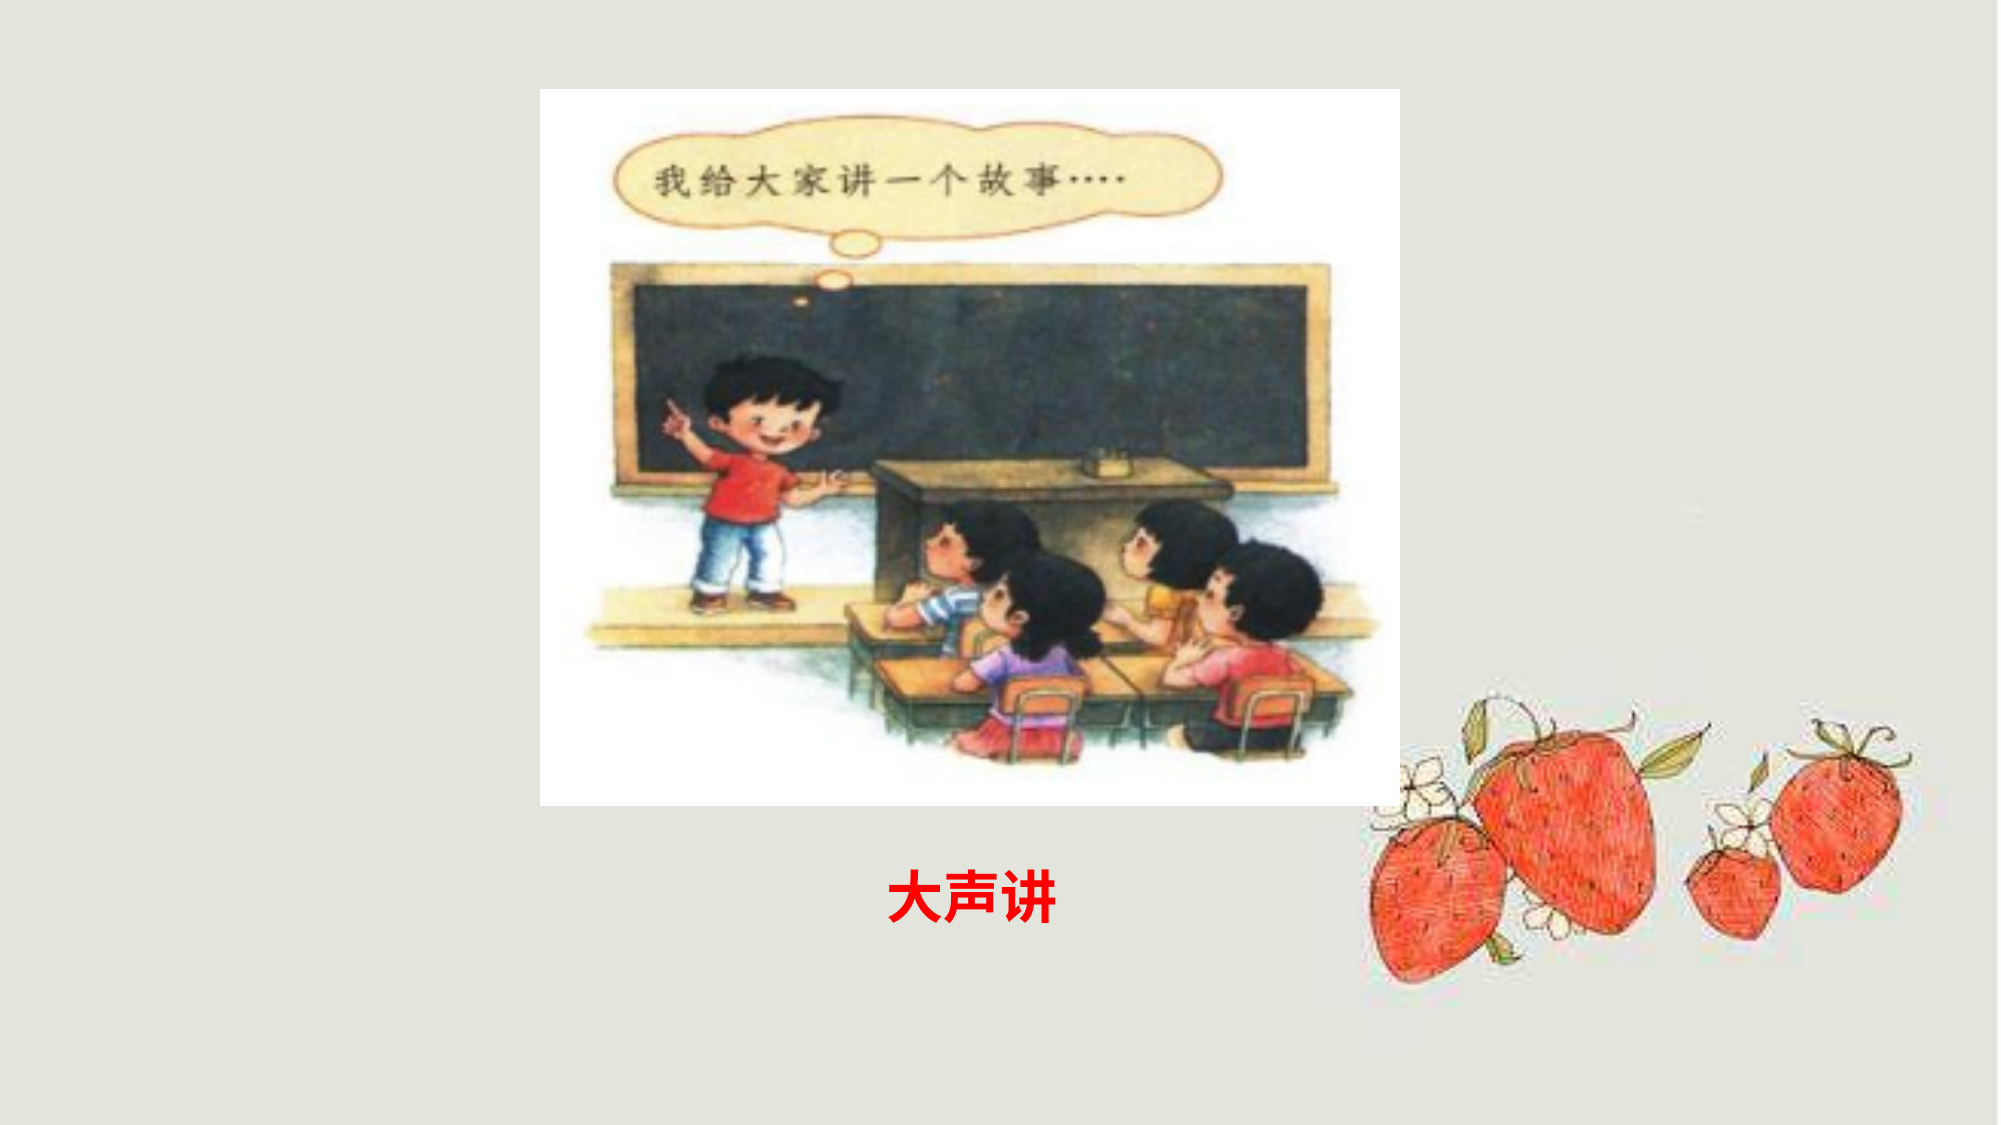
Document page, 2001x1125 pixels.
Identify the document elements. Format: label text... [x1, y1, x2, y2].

text_box 大声讲 [786, 853, 1158, 937]
picture [0, 0, 2001, 1125]
